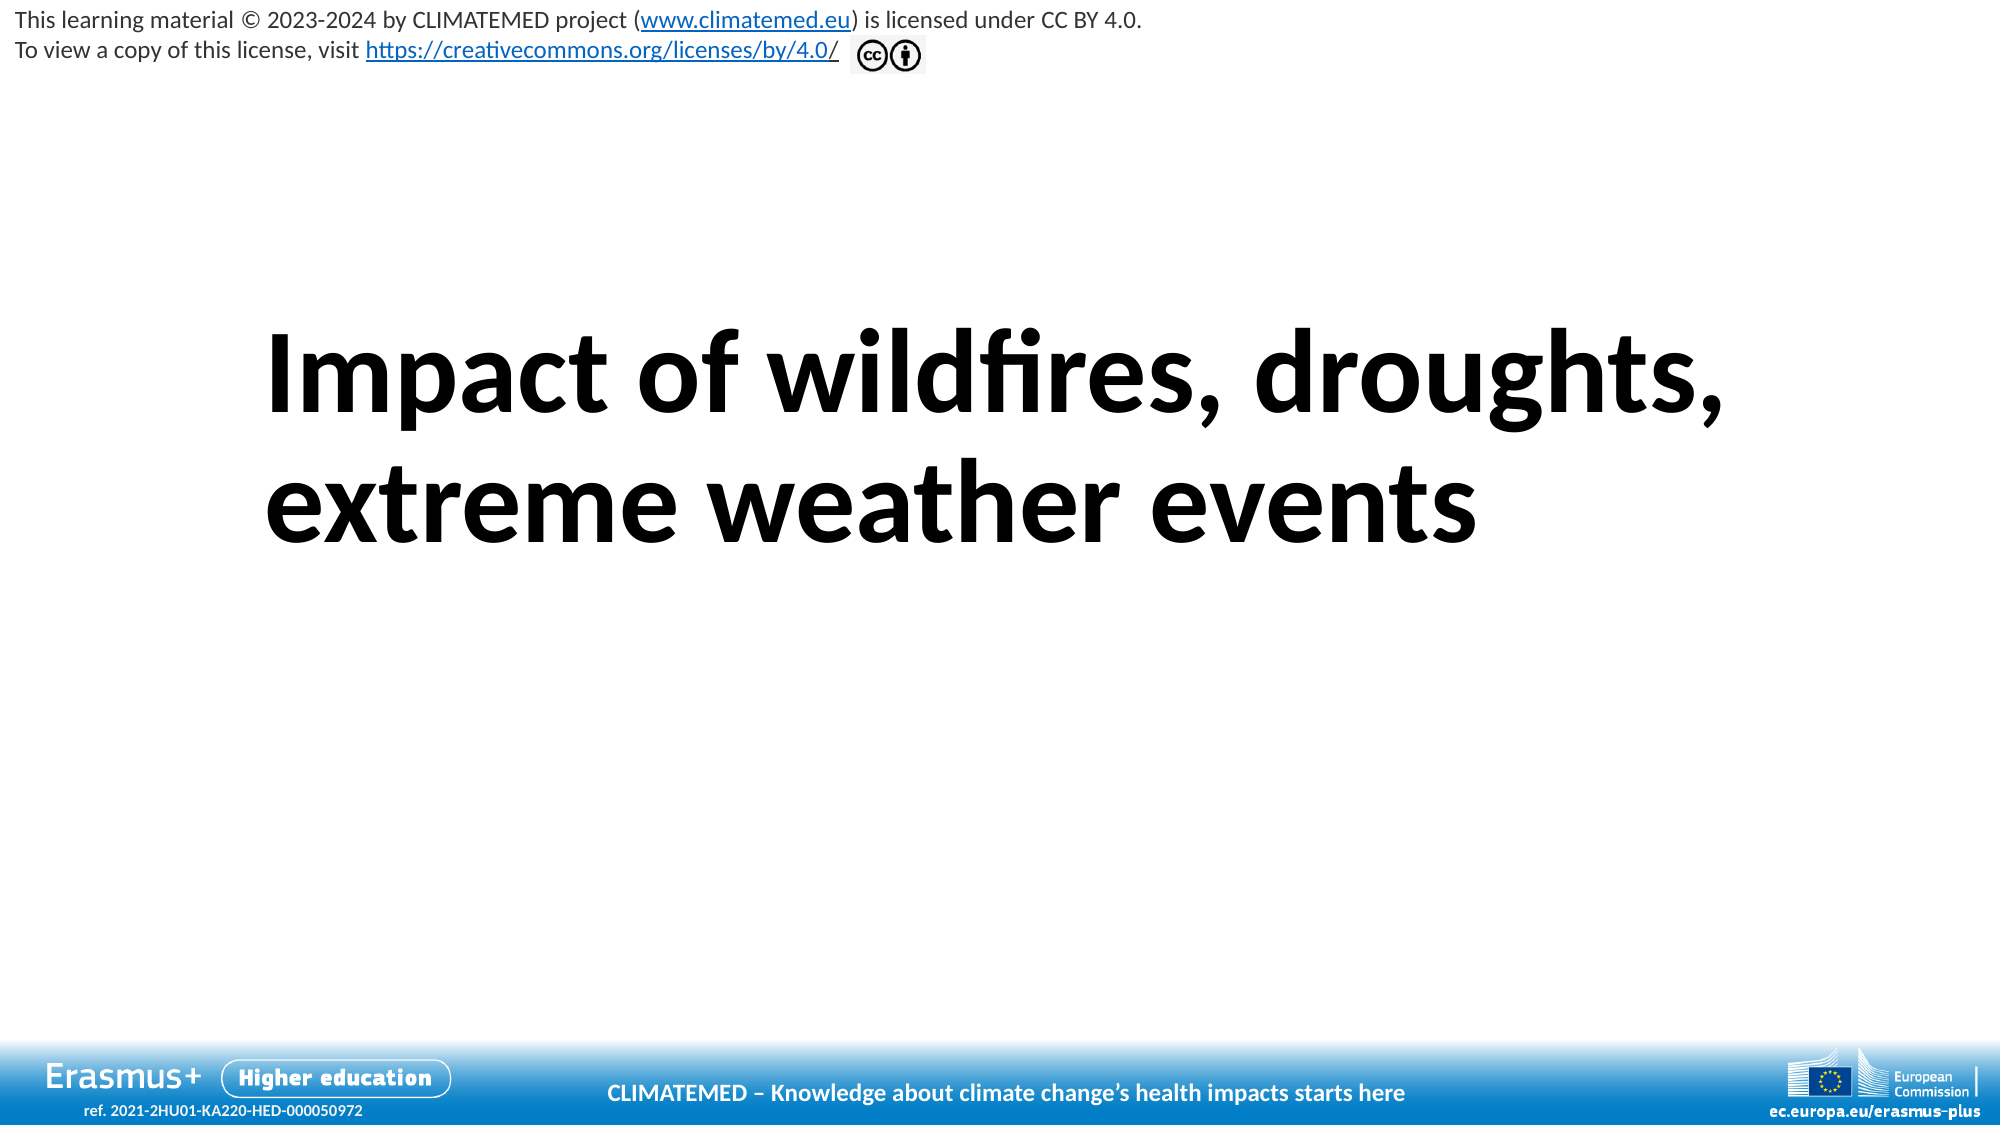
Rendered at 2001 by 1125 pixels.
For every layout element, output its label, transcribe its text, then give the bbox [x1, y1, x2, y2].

picture [0, 899, 2000, 1125]
picture [850, 35, 926, 74]
title Impact of wildfires, droughts, extreme weather events [249, 184, 1750, 576]
